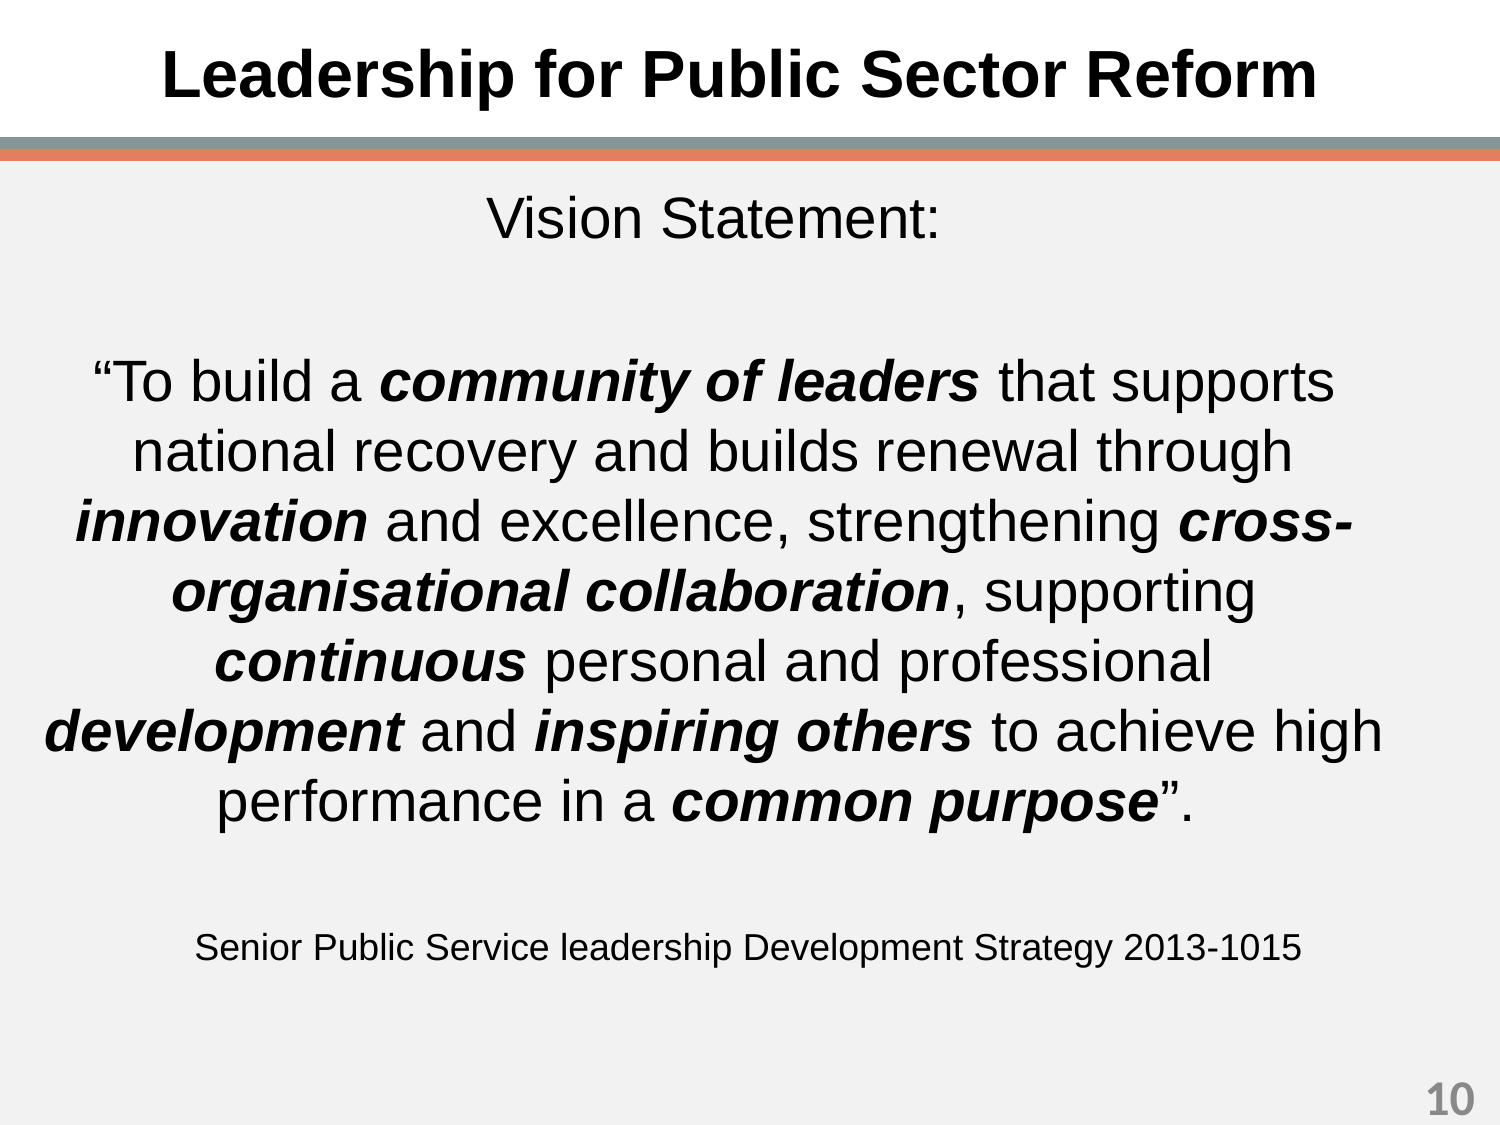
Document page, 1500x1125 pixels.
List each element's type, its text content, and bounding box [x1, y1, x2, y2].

slide_number 9 [1139, 1065, 1490, 1125]
list Vision Statement: “To build a community of leaders that supports national recovery and builds renewal through innovation and excellence, strengthening cross-organisational collaboration, supporting continuous personal and professional development and inspiring others to achieve high performance in a common purpose”. Senior Public Service leadership Development Strategy 2013-1015 [29, 172, 1400, 1084]
title Leadership for Public Sector Reform [0, 12, 1500, 131]
